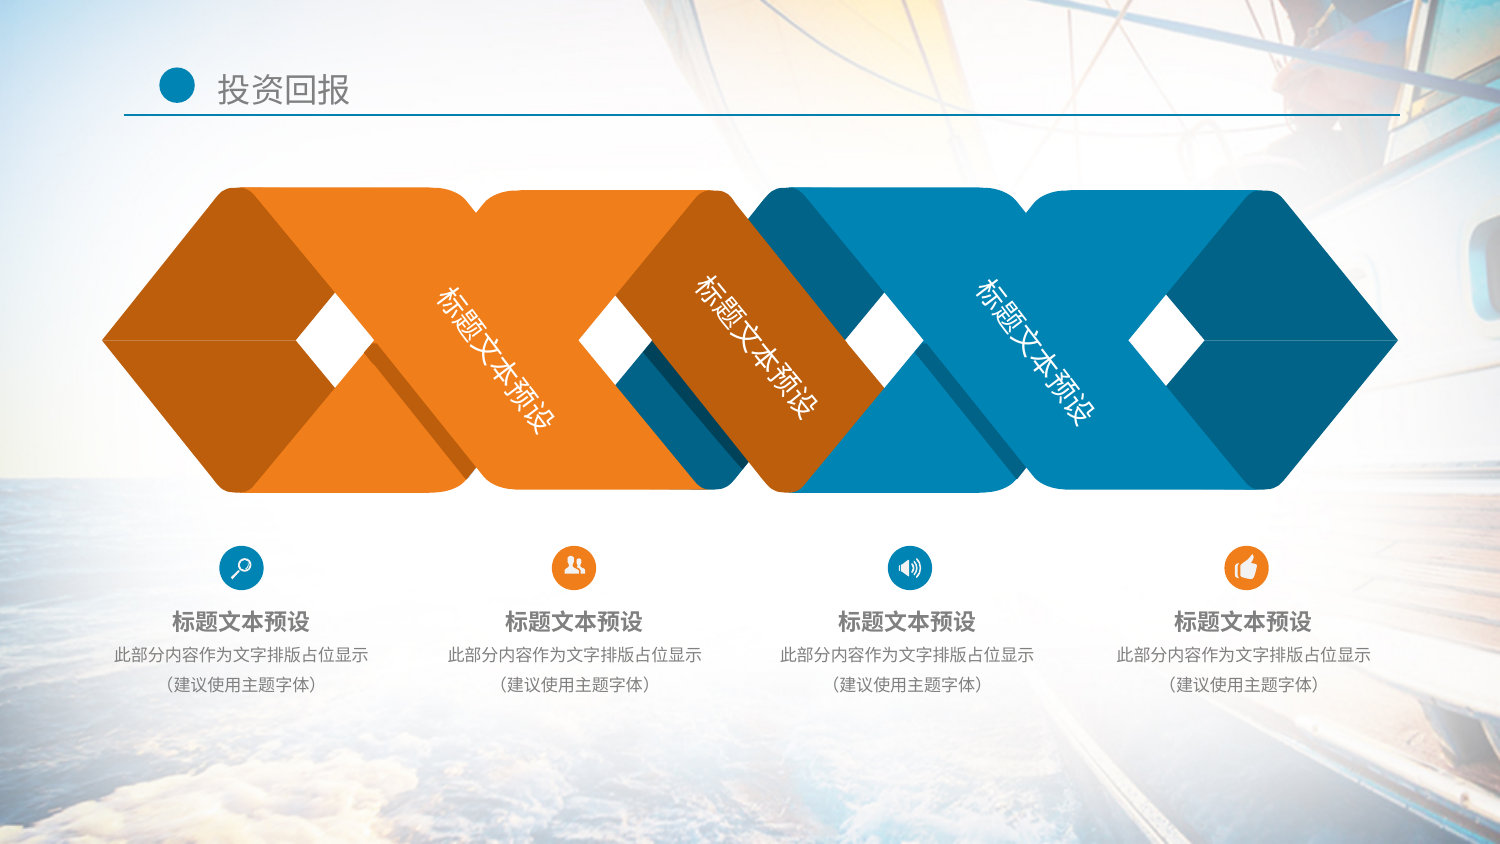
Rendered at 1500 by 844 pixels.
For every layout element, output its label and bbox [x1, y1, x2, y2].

text_box [551, 545, 597, 591]
text_box [1224, 545, 1269, 591]
text_box [219, 545, 264, 591]
text_box [1104, 602, 1384, 697]
text_box [767, 602, 1047, 697]
text_box [435, 602, 715, 697]
text_box [101, 602, 382, 697]
text_box [101, 187, 1399, 493]
picture [0, 0, 1500, 844]
text_box [887, 545, 933, 591]
